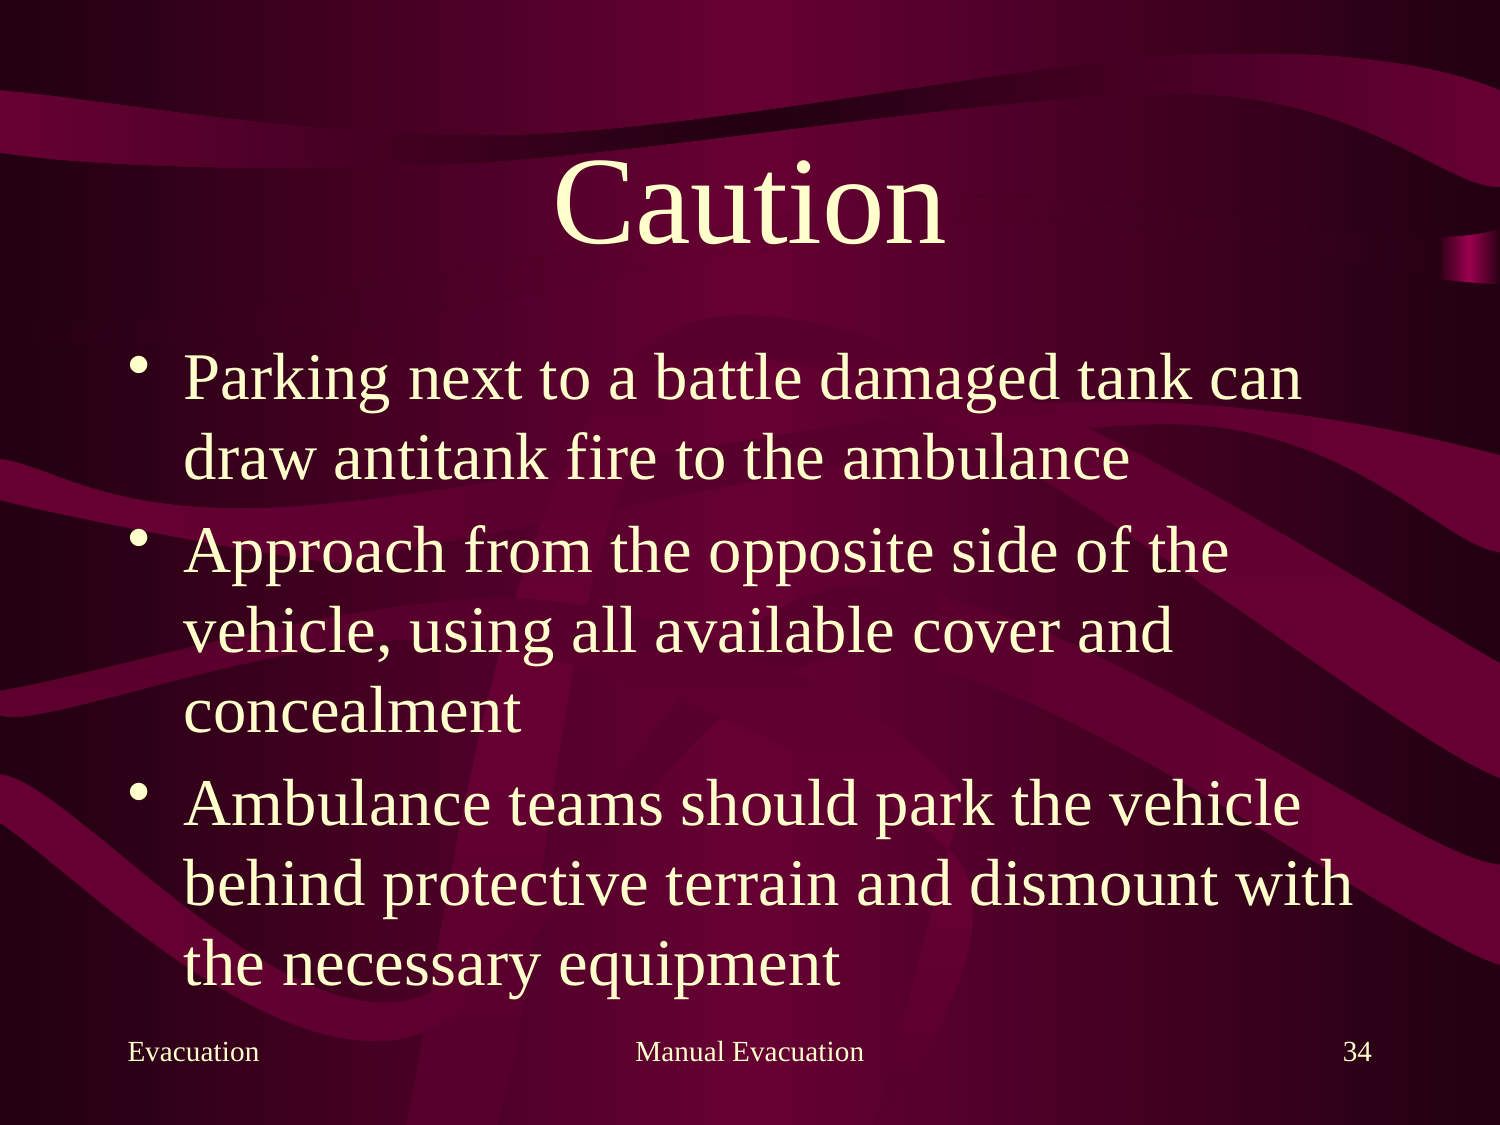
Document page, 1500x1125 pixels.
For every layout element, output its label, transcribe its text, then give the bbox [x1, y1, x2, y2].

list Parking next to a battle damaged tank can draw antitank fire to the ambulance Approach from the opposite side of the vehicle, using all available cover and concealment Ambulance teams should park the vehicle behind protective terrain and dismount with the necessary equipment [112, 324, 1388, 1000]
slide_number Evacuation [112, 1025, 425, 1100]
slide_number 34 [1074, 1025, 1388, 1100]
title Caution [112, 99, 1388, 288]
footer Manual Evacuation [512, 1025, 988, 1100]
